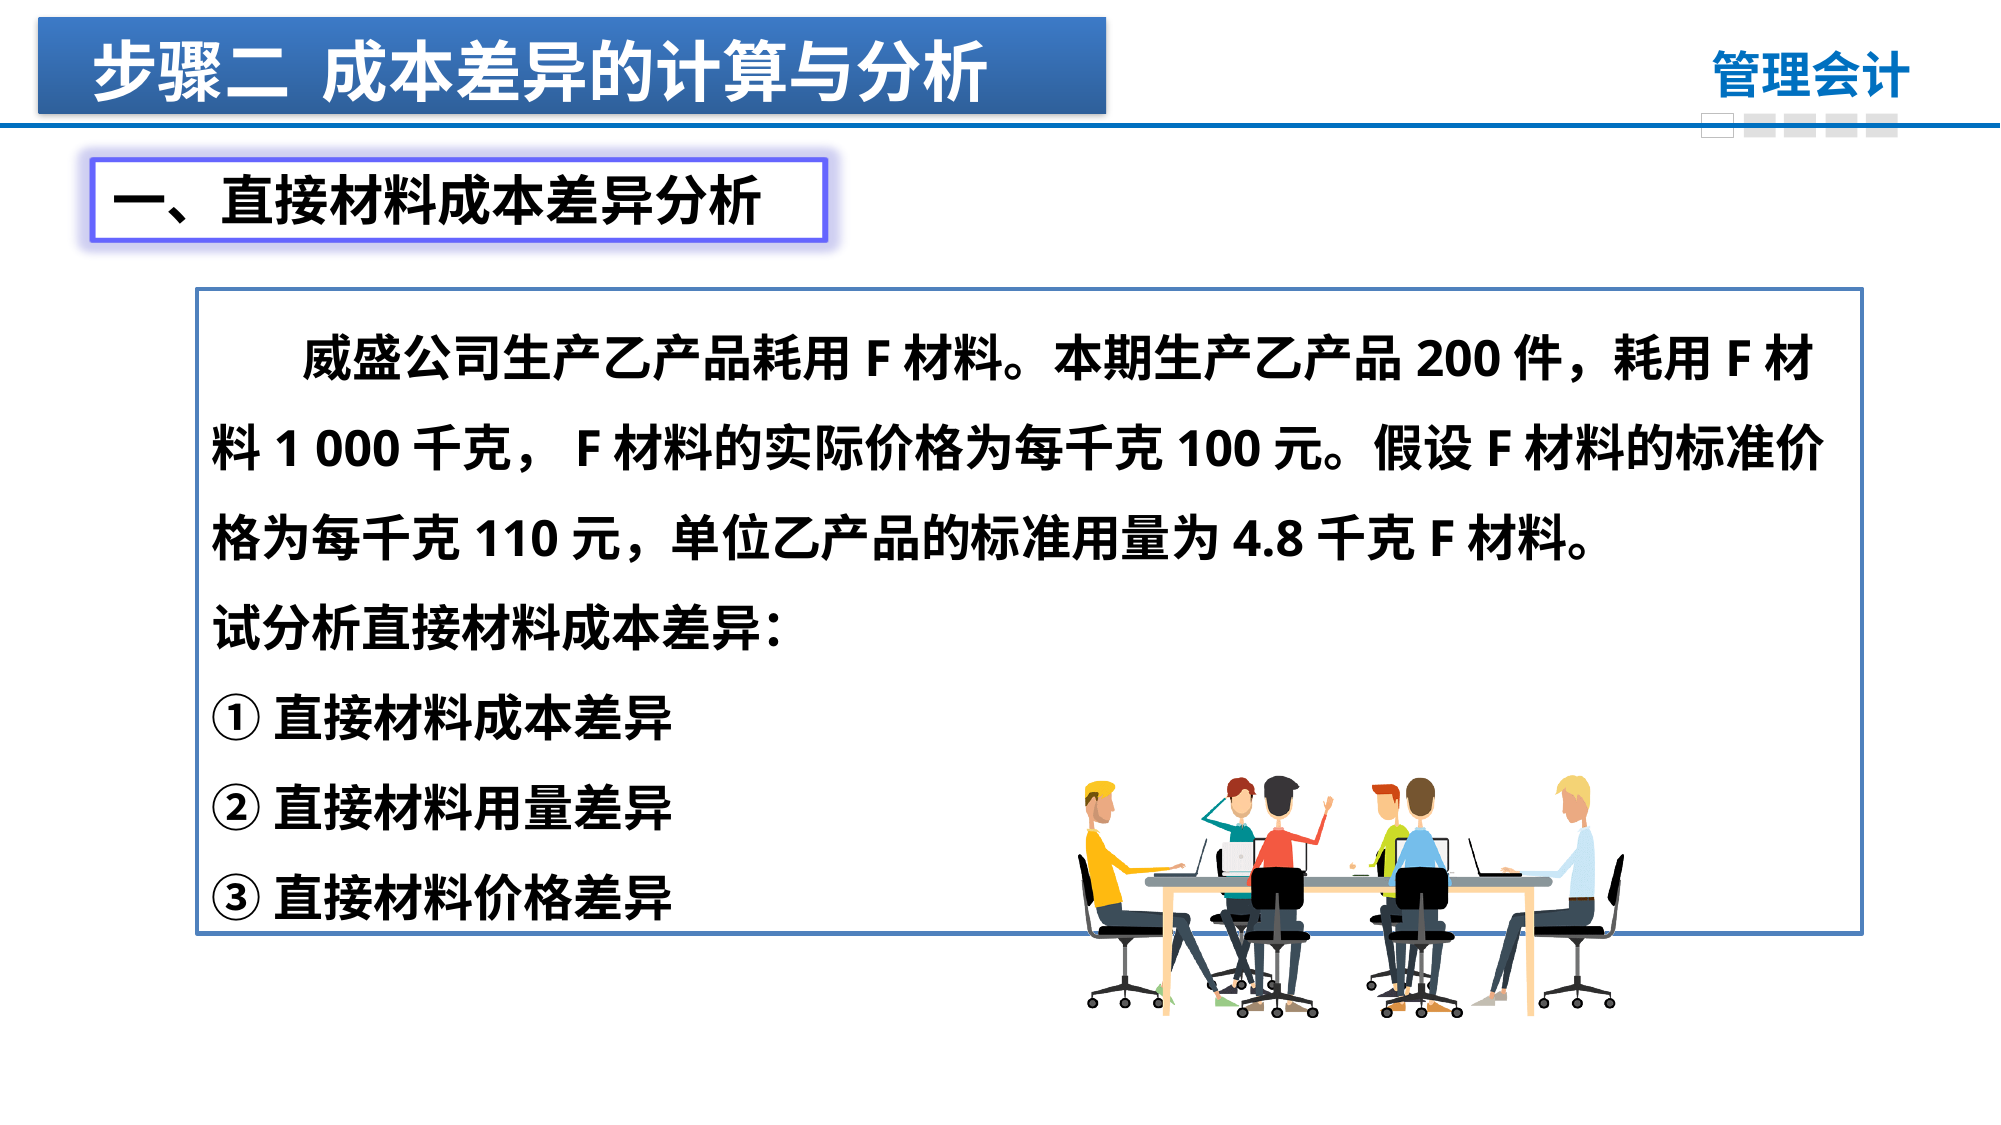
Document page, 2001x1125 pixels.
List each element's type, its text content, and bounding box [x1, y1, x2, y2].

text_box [59, 132, 859, 268]
text_box 威盛公司生产乙产品耗用F材料。本期生产乙产品200件，耗用F材料1 000千克，F材料的实际价格为每千克100元。假设F材料的标准价格为每千克110元，单位乙产品的标准用量为4.8千克F材料。 试分析直接材料成本差异： ①直接材料成本差异 ②直接材料用量差异 ③直接材料价格差异 [195, 287, 1864, 936]
picture [1078, 692, 1624, 1018]
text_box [38, 17, 1107, 119]
